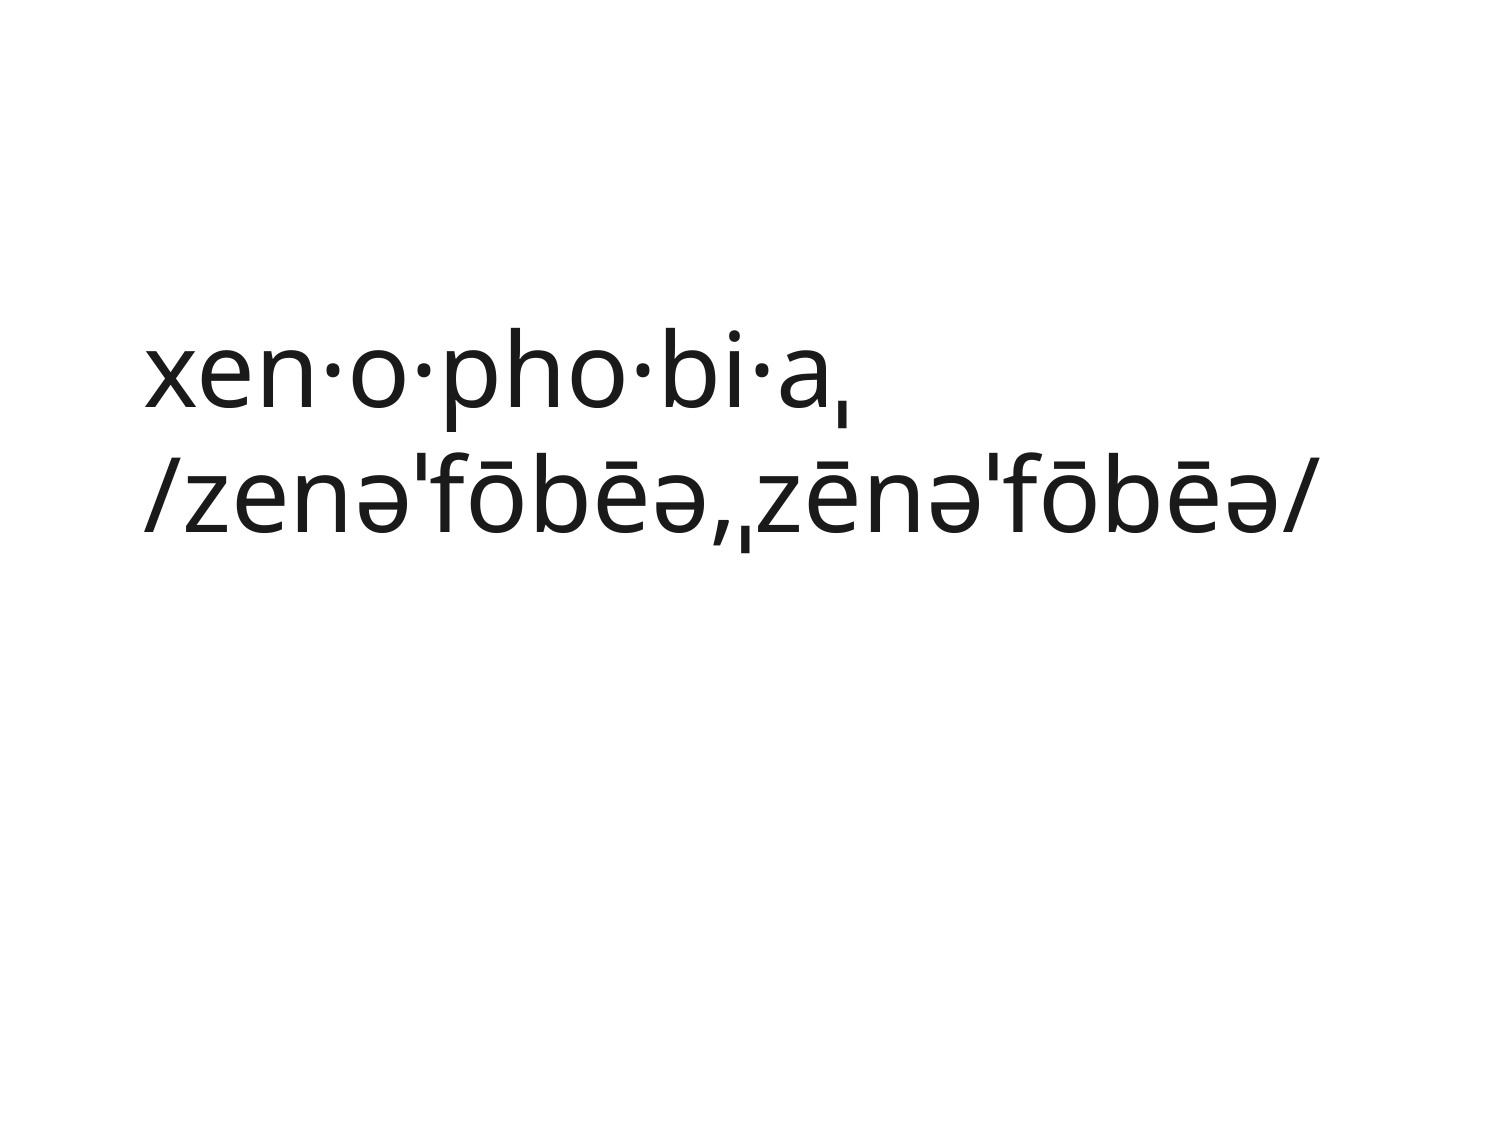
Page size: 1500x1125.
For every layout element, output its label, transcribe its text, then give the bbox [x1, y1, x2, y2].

text_box xen·o·pho·bi·aˌ /zenəˈfōbēə,ˌzēnəˈfōbēə/ [128, 295, 1337, 561]
